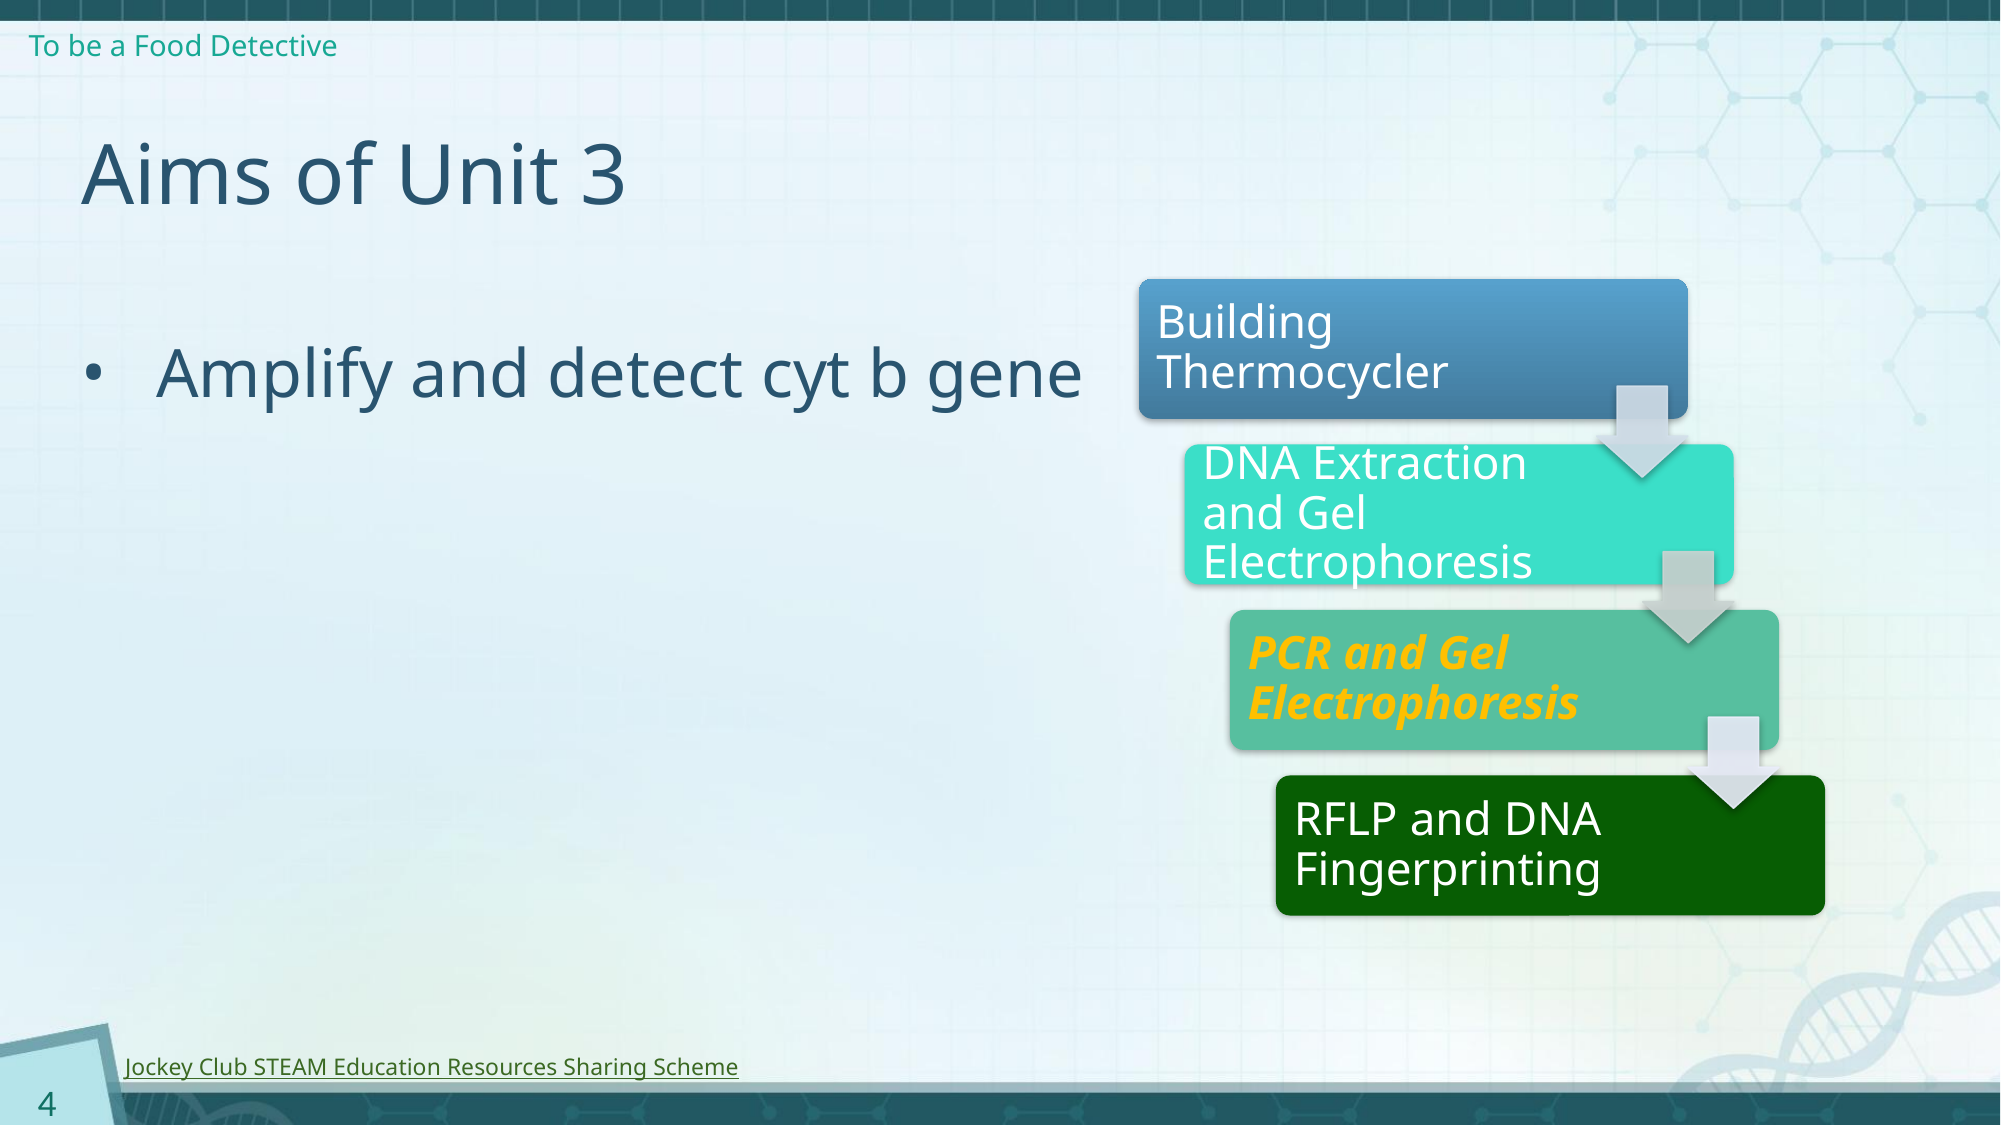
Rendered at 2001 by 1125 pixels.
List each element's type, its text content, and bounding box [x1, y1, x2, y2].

list Amplify and detect cyt b gene [61, 281, 1862, 1040]
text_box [1138, 278, 1826, 916]
picture [0, 0, 2001, 1125]
slide_number 4 [0, 1071, 96, 1125]
title Aims of Unit 3 [61, 63, 1571, 279]
